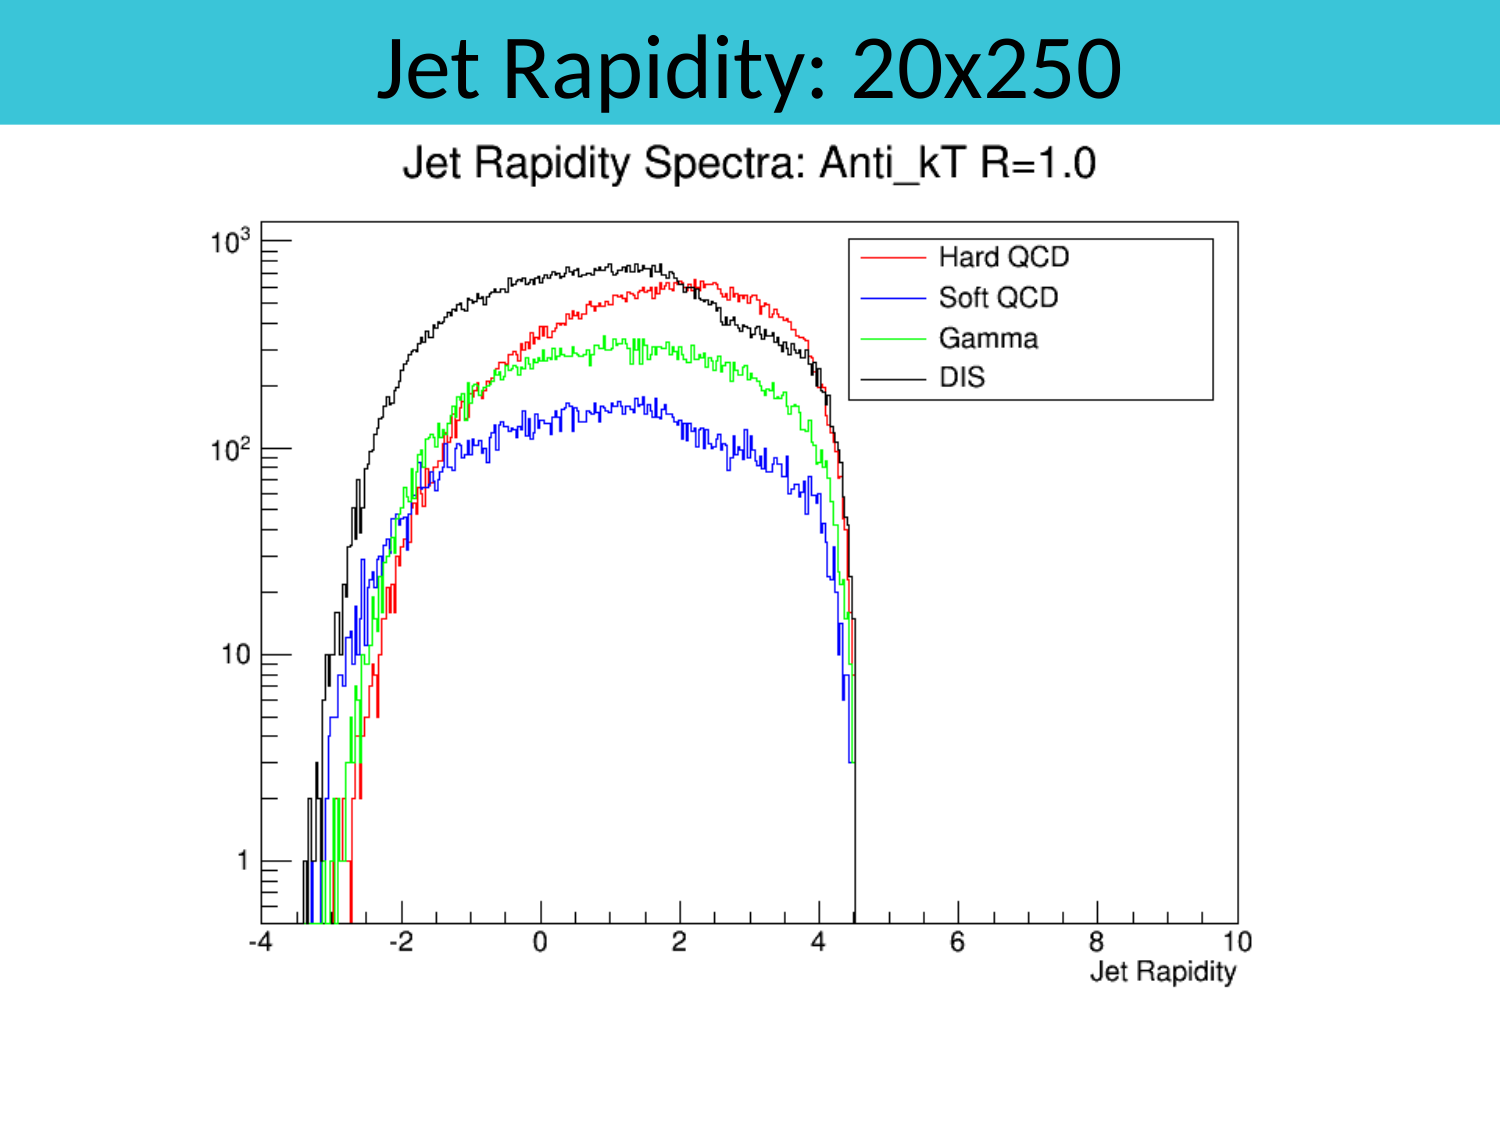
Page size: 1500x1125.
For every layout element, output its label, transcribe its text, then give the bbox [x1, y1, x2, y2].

picture [128, 126, 1372, 1020]
text_box Jet Rapidity: 20x250 [0, 0, 1500, 125]
